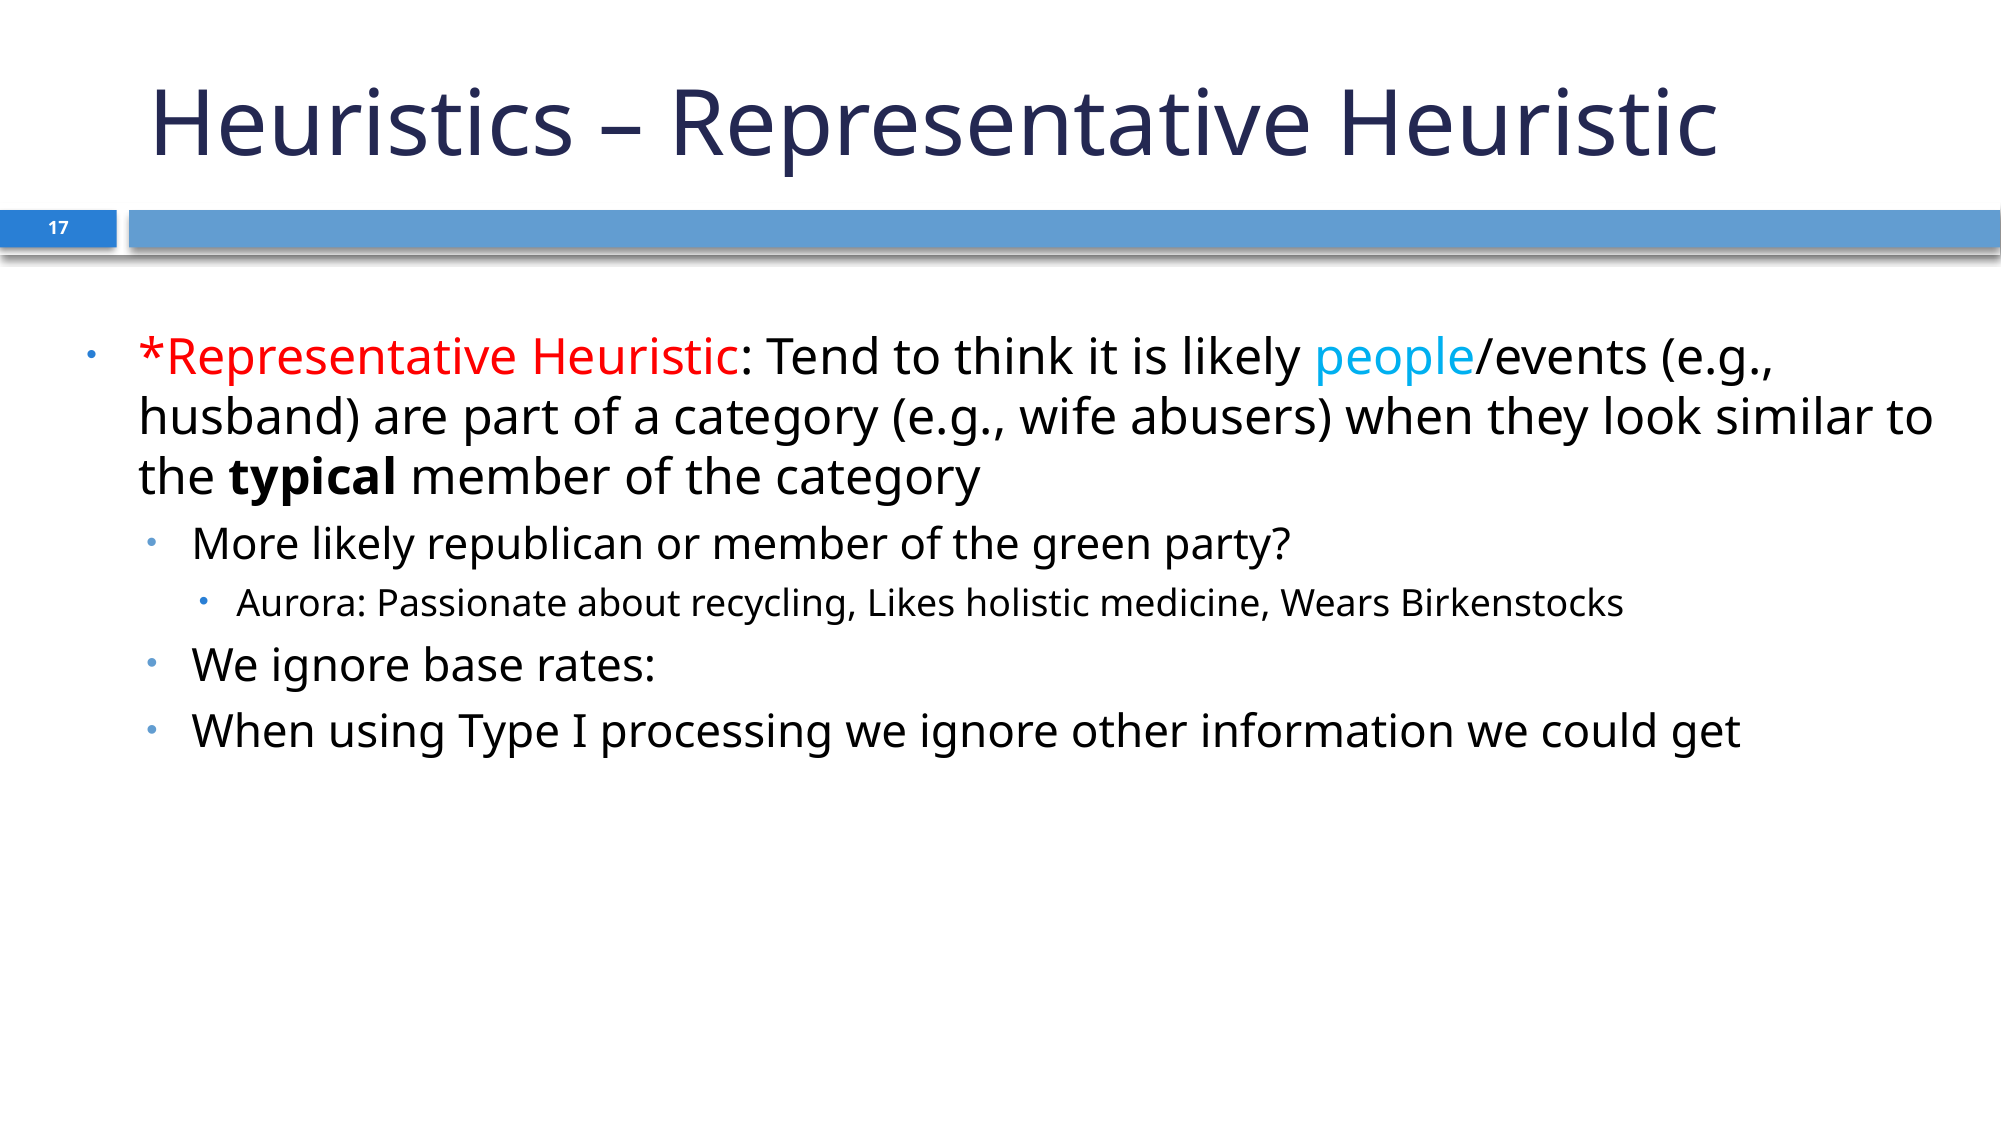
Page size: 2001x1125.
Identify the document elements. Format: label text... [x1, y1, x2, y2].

list *Representative Heuristic: Tend to think it is likely people/events (e.g., husband) are part of a category (e.g., wife abusers) when they look similar to the typical member of the category More likely republican or member of the green party? Aurora: Passionate about recycling, Likes holistic medicine, Wears Birkenstocks We ignore base rates: When using Type I processing we ignore other information we could get [71, 317, 1964, 1065]
slide_number 17 [0, 208, 117, 249]
title Heuristics – Representative Heuristic [133, 37, 1918, 200]
